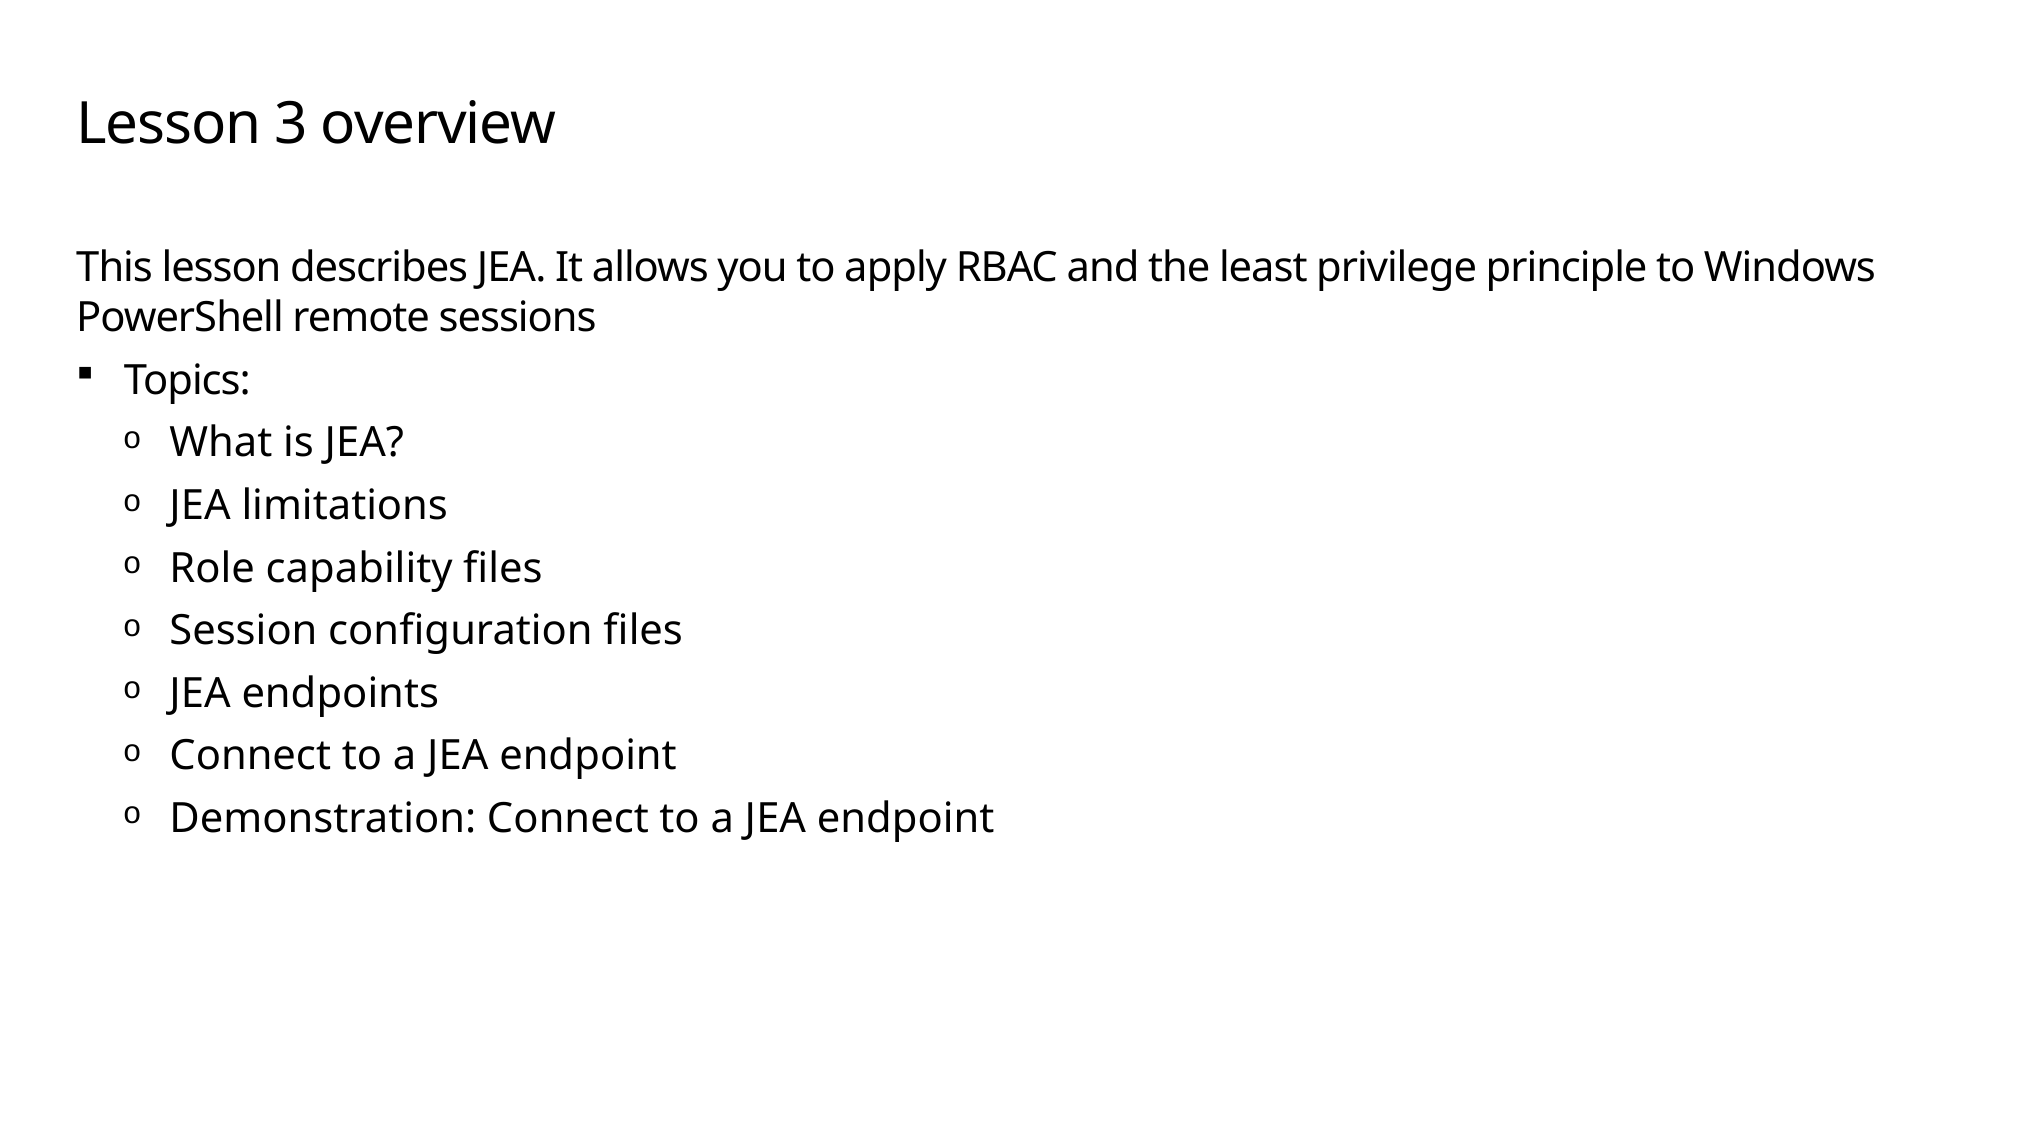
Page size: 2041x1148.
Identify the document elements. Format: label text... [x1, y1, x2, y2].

title Lesson 3 overview [76, 93, 1968, 161]
list This lesson describes JEA. It allows you to apply RBAC and the least privilege principle to Windows PowerShell remote sessions Topics: What is JEA? JEA limitations Role capability files Session configuration files JEA endpoints Connect to a JEA endpoint Demonstration: Connect to a JEA endpoint [76, 240, 1970, 1074]
